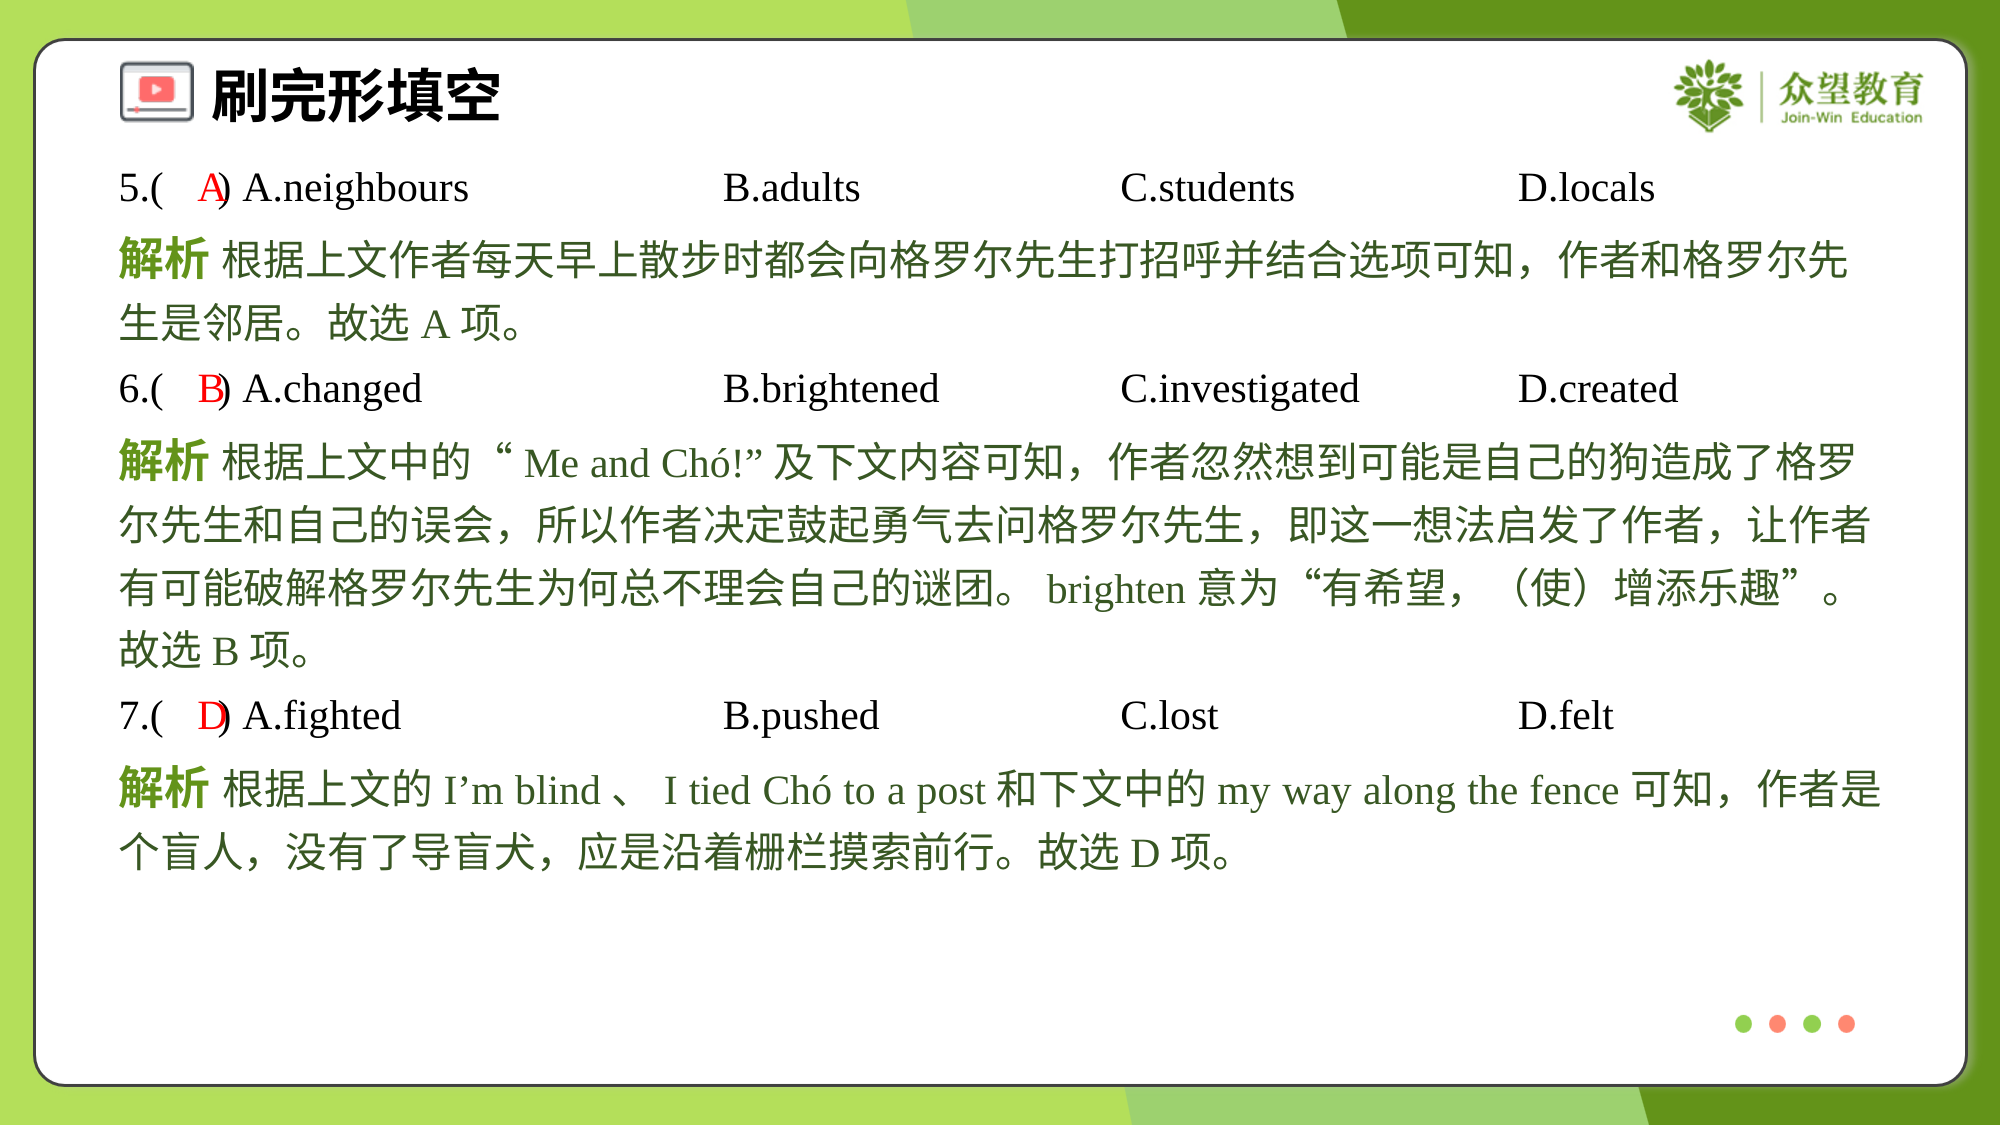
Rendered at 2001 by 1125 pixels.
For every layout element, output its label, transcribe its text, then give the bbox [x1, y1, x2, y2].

text_box B [192, 348, 231, 406]
text_box 解析 根据上文中的“Me and Chó!”及下文内容可知，作者忽然想到可能是自己的狗造成了格罗尔先生和自己的误会，所以作者决定鼓起勇气去问格罗尔先生，即这一想法启发了作者，让作者有可能破解格罗尔先生为何总不理会自己的谜团。brighten意为“有希望，（使）增添乐趣”。故选B项。 [118, 417, 1883, 670]
text_box D [192, 675, 233, 733]
picture [0, 0, 2000, 1125]
text_box 5.( ) A.neighbours B.adults C.students D.locals [118, 146, 192, 204]
text_box 解析 根据上文作者每天早上散步时都会向格罗尔先生打招呼并结合选项可知，作者和格罗尔先生是邻居。故选A项。 [118, 215, 1883, 343]
text_box 7.( ) A.fighted B.pushed C.lost D.felt [233, 675, 1883, 733]
text_box 6.( ) A.changed B.brightened C.investigated D.created [231, 348, 1883, 406]
text_box 5.( ) A.neighbours B.adults C.students D.locals [233, 146, 1883, 204]
text_box 7.( ) A.fighted B.pushed C.lost D.felt [118, 675, 192, 733]
text_box A [192, 146, 233, 205]
text_box 解析 根据上文的I’m blind、I tied Chó to a post和下文中的my way along the fence可知，作者是个盲人，没有了导盲犬，应是沿着栅栏摸索前行。故选D项。 [118, 744, 1883, 872]
text_box 6.( ) A.changed B.brightened C.investigated D.created [118, 348, 192, 406]
